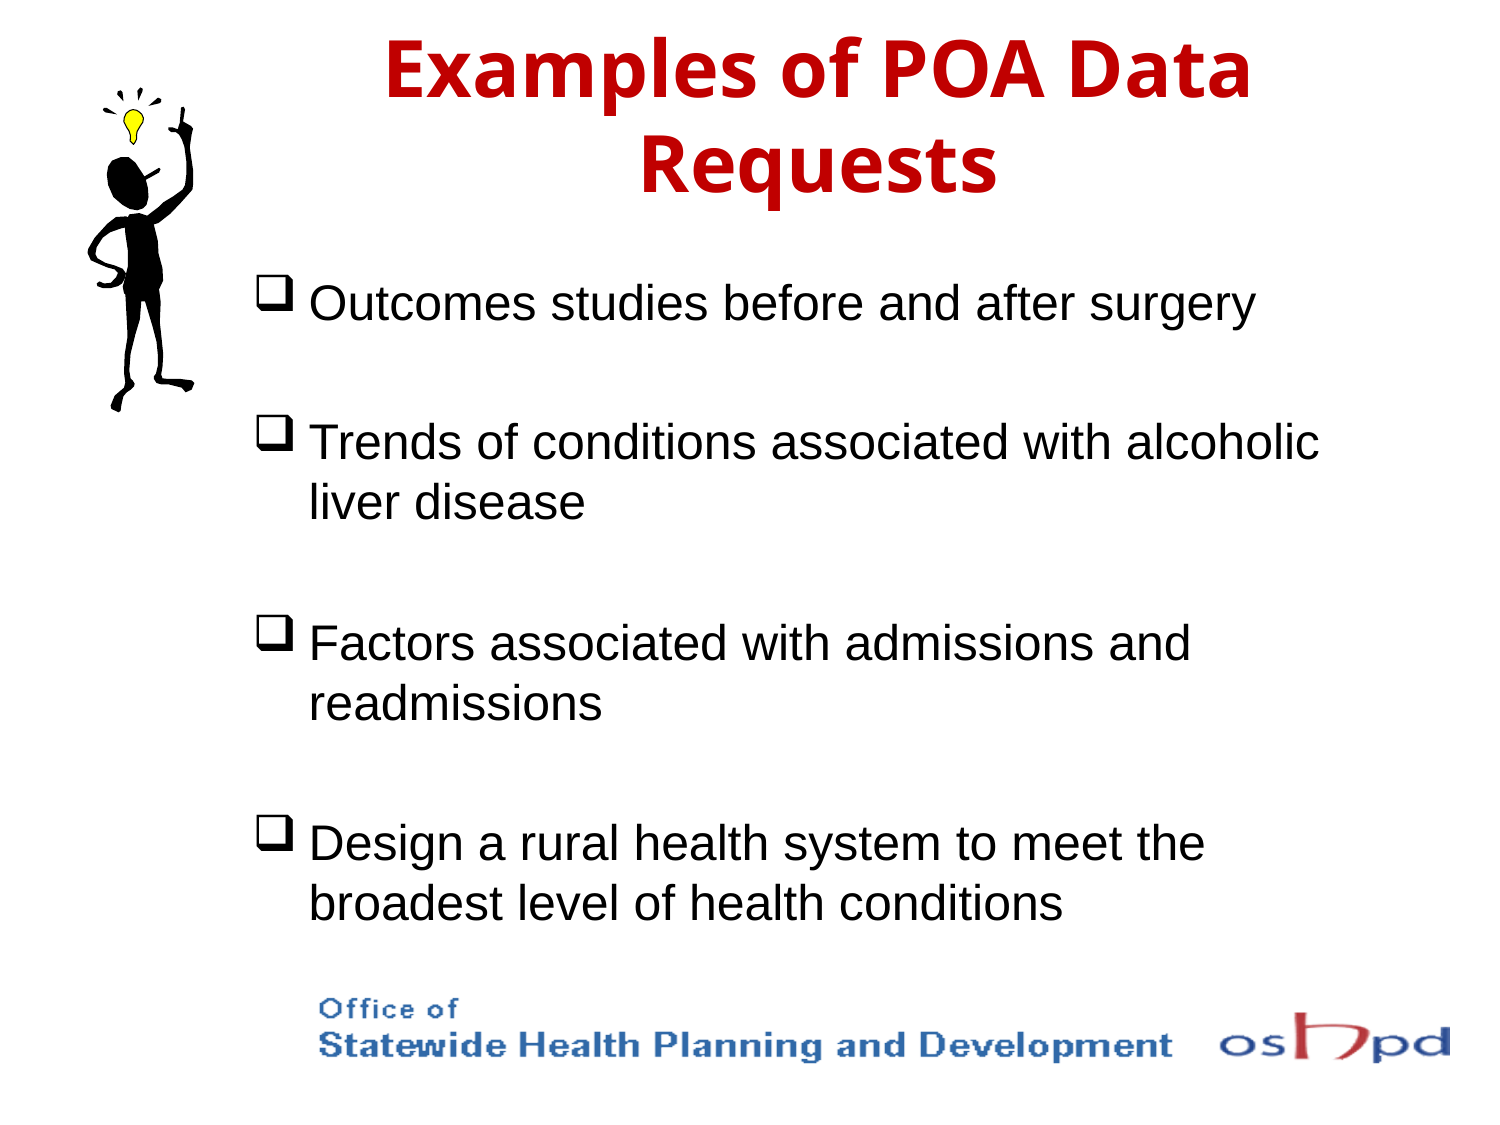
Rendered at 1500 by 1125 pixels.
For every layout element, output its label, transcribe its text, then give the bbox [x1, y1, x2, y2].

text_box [87, 87, 195, 413]
list Outcomes studies before and after surgery Trends of conditions associated with alcoholic liver disease Factors associated with admissions and readmissions Design a rural health system to meet the broadest level of health conditions [237, 262, 1426, 1006]
title Examples of POA Data Requests [212, 74, 1426, 263]
picture [274, 950, 1451, 1076]
